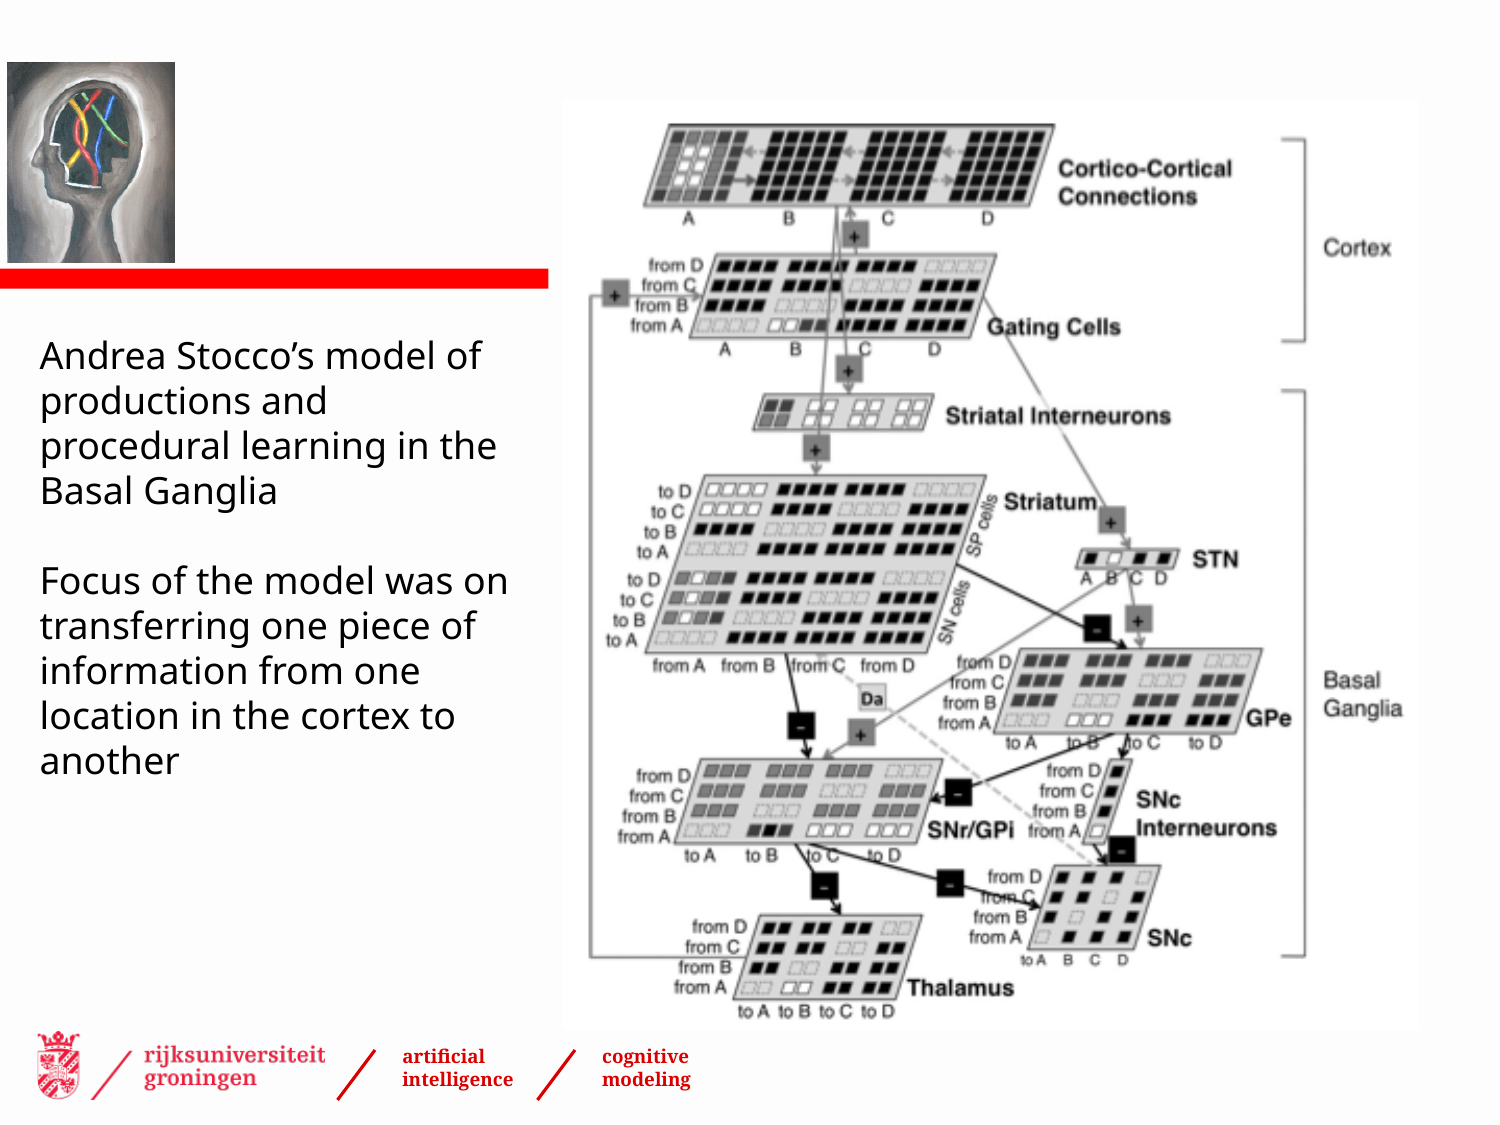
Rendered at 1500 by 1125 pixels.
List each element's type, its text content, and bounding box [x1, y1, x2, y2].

picture [7, 62, 175, 263]
text_box Andrea Stocco’s model of productions and procedural learning in the Basal Ganglia Focus of the model was on transferring one piece of information from one location in the cortex to another [24, 324, 538, 790]
picture [562, 99, 1419, 1030]
